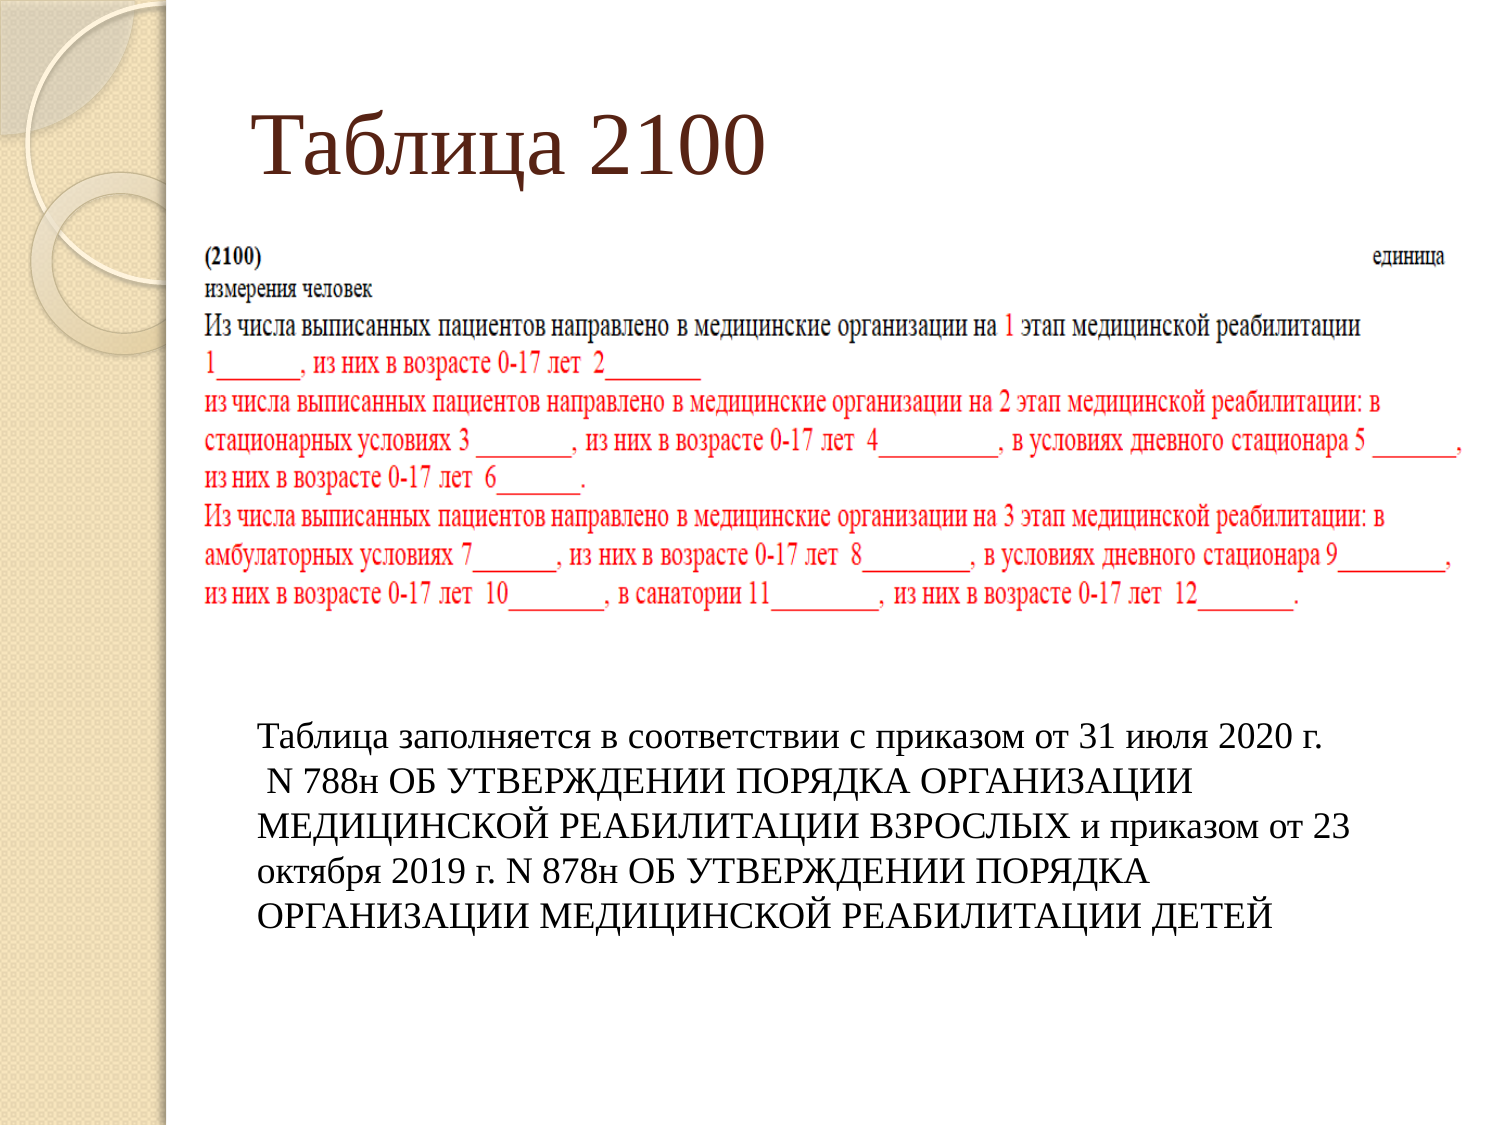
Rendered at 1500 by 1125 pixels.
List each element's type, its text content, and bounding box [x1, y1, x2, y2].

title Таблица 2100 [235, 45, 1466, 206]
text_box Таблица заполняется в соответствии с приказом от 31 июля 2020 г. N 788н ОБ УТВЕРЖДЕНИИ ПОРЯДКА ОРГАНИЗАЦИИ МЕДИЦИНСКОЙ РЕАБИЛИТАЦИИ ВЗРОСЛЫХ и приказом от 23 октября 2019 г. N 878н ОБ УТВЕРЖДЕНИИ ПОРЯДКА ОРГАНИЗАЦИИ МЕДИЦИНСКОЙ РЕАБИЛИТАЦИИ ДЕТЕЙ [242, 704, 1435, 944]
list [182, 207, 1466, 693]
